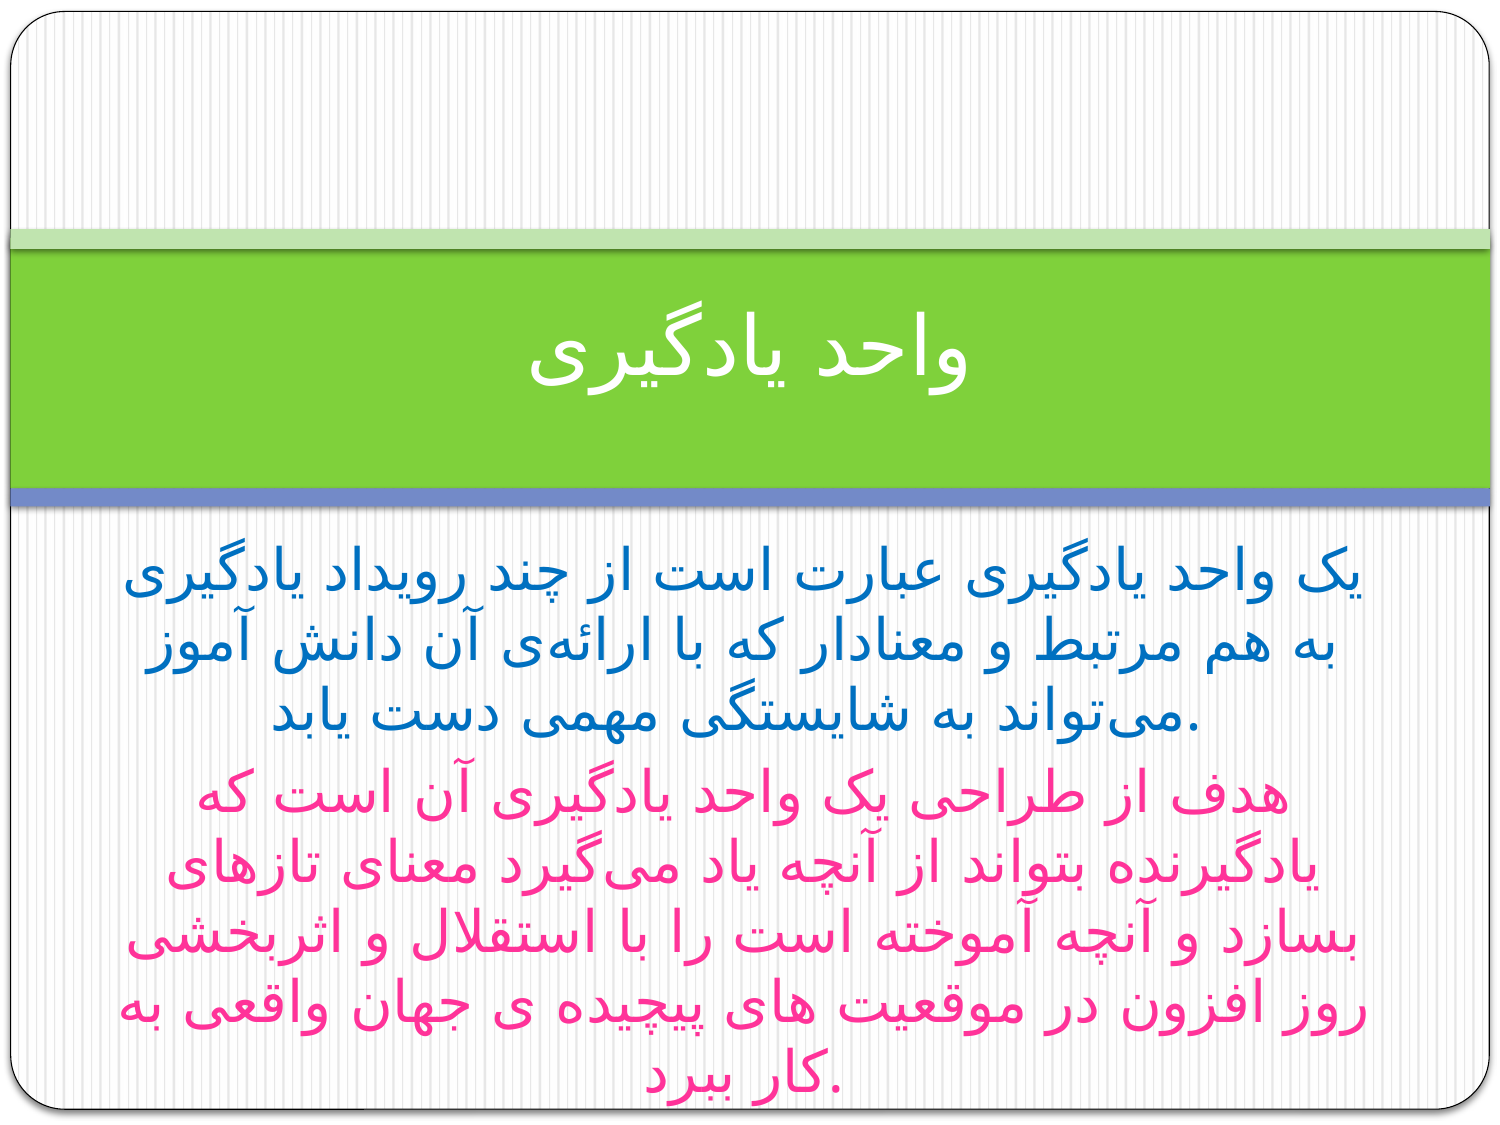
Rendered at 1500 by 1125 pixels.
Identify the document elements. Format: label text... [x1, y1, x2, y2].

subtitle یک واحد یادگیری عبارت است از چند رویداد یادگیری به هم مرتبط و معنادار که با ارائه‌ی آن دانش آموز می‌تواند به شایستگی مهمی دست یابد. هدف از طراحی یک واحد یادگیری آن است که یادگیرنده بتواند از آنچه یاد می‌گیرد معنای تازه‏ای بسازد و آنچه آموخته است را با استقلال و اثربخشی روز افزون در موقعیت های پیچیده ی جهان واقعی به کار ببرد. [75, 525, 1413, 1088]
title واحد یادگیری [75, 224, 1425, 467]
